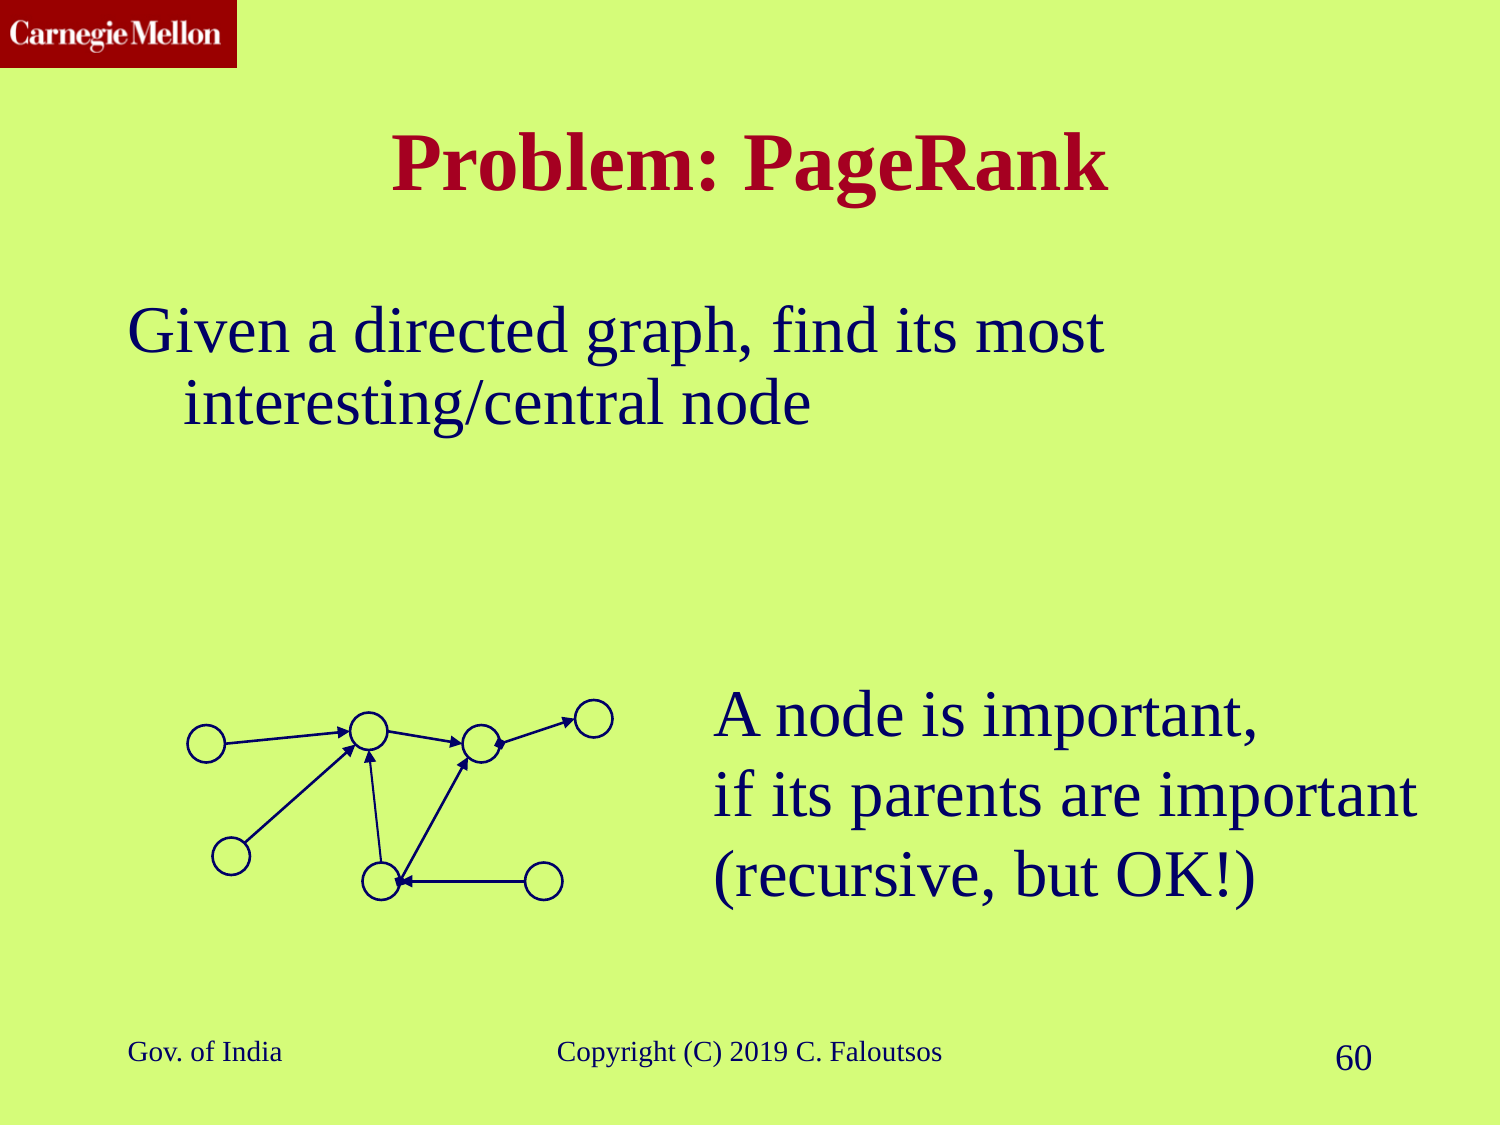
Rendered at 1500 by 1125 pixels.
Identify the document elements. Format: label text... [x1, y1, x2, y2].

text_box [575, 699, 613, 738]
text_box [226, 730, 349, 744]
text_box [187, 725, 224, 763]
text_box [368, 751, 382, 862]
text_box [500, 718, 574, 744]
text_box [212, 837, 250, 876]
text_box [463, 725, 499, 763]
slide_number Gov. of India [112, 1024, 426, 1101]
text_box [525, 862, 563, 901]
footer Copyright (C) 2019 C. Faloutsos [512, 1024, 988, 1101]
title Problem: PageRank [112, 99, 1388, 213]
text_box [400, 883, 519, 890]
slide_number 60 [1074, 1024, 1388, 1101]
picture [0, 0, 237, 68]
text_box [350, 712, 388, 750]
text_box A node is important, if its parents are important (recursive, but OK!) [698, 661, 1445, 917]
text_box [362, 862, 399, 901]
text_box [401, 758, 469, 880]
list Given a directed graph, find its most interesting/central node [112, 287, 1388, 963]
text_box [244, 745, 356, 842]
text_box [388, 730, 462, 744]
